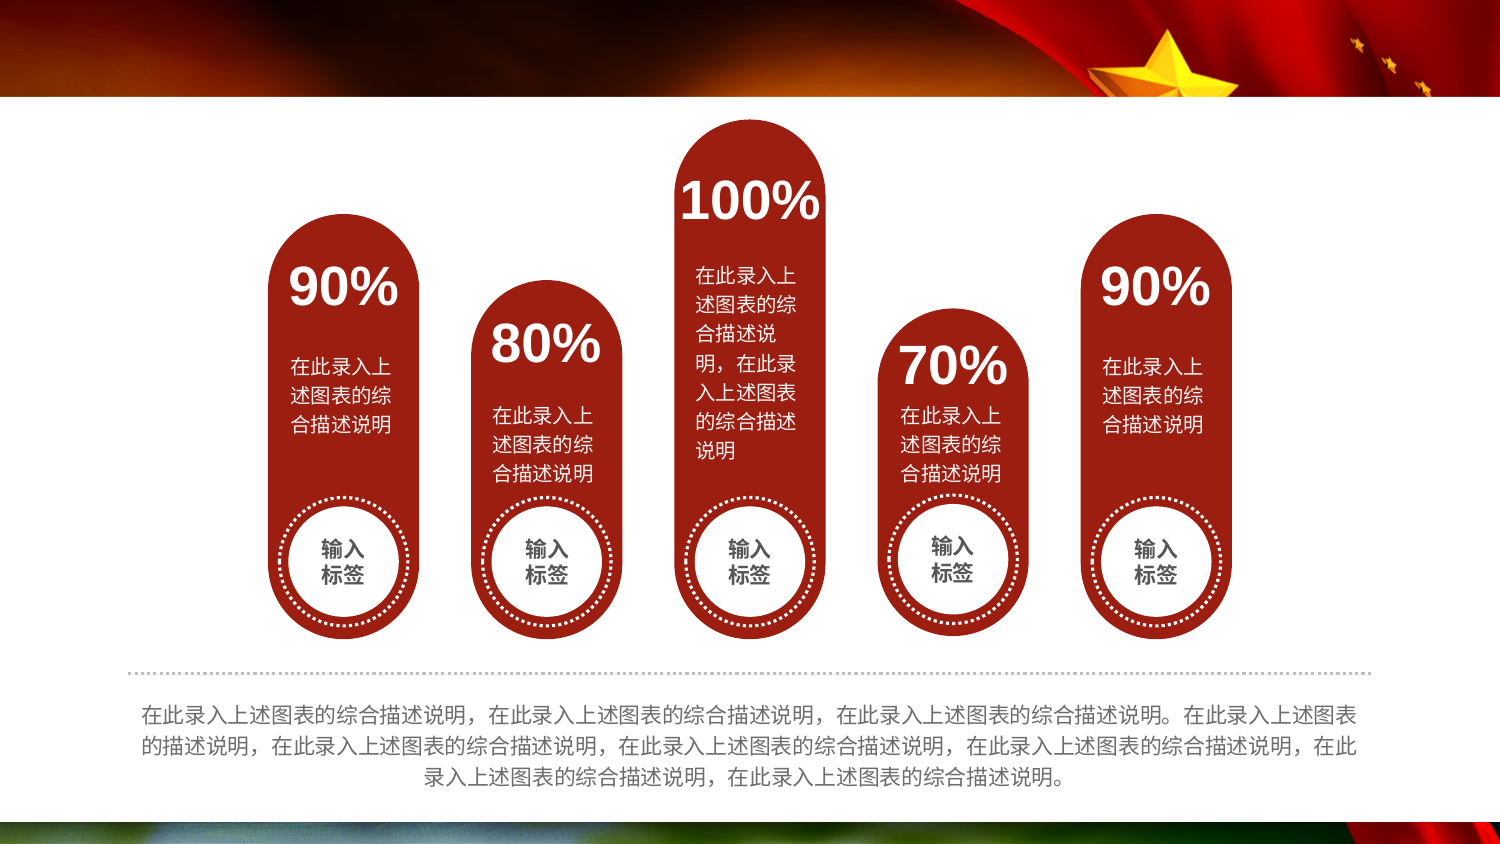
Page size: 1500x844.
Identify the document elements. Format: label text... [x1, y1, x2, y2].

picture [0, 822, 1500, 844]
picture [0, 0, 1500, 96]
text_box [877, 308, 1029, 637]
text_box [663, 119, 838, 640]
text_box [1080, 213, 1232, 640]
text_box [267, 213, 420, 640]
text_box 在此录入上述图表的综合描述说明，在此录入上述图表的综合描述说明，在此录入上述图表的综合描述说明。在此录入上述图表的描述说明，在此录入上述图表的综合描述说明，在此录入上述图表的综合描述说明，在此录入上述图表的综合描述说明，在此录入上述图表的综合描述说明，在此录入上述图表的综合描述说明。 [127, 690, 1373, 796]
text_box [471, 280, 623, 640]
